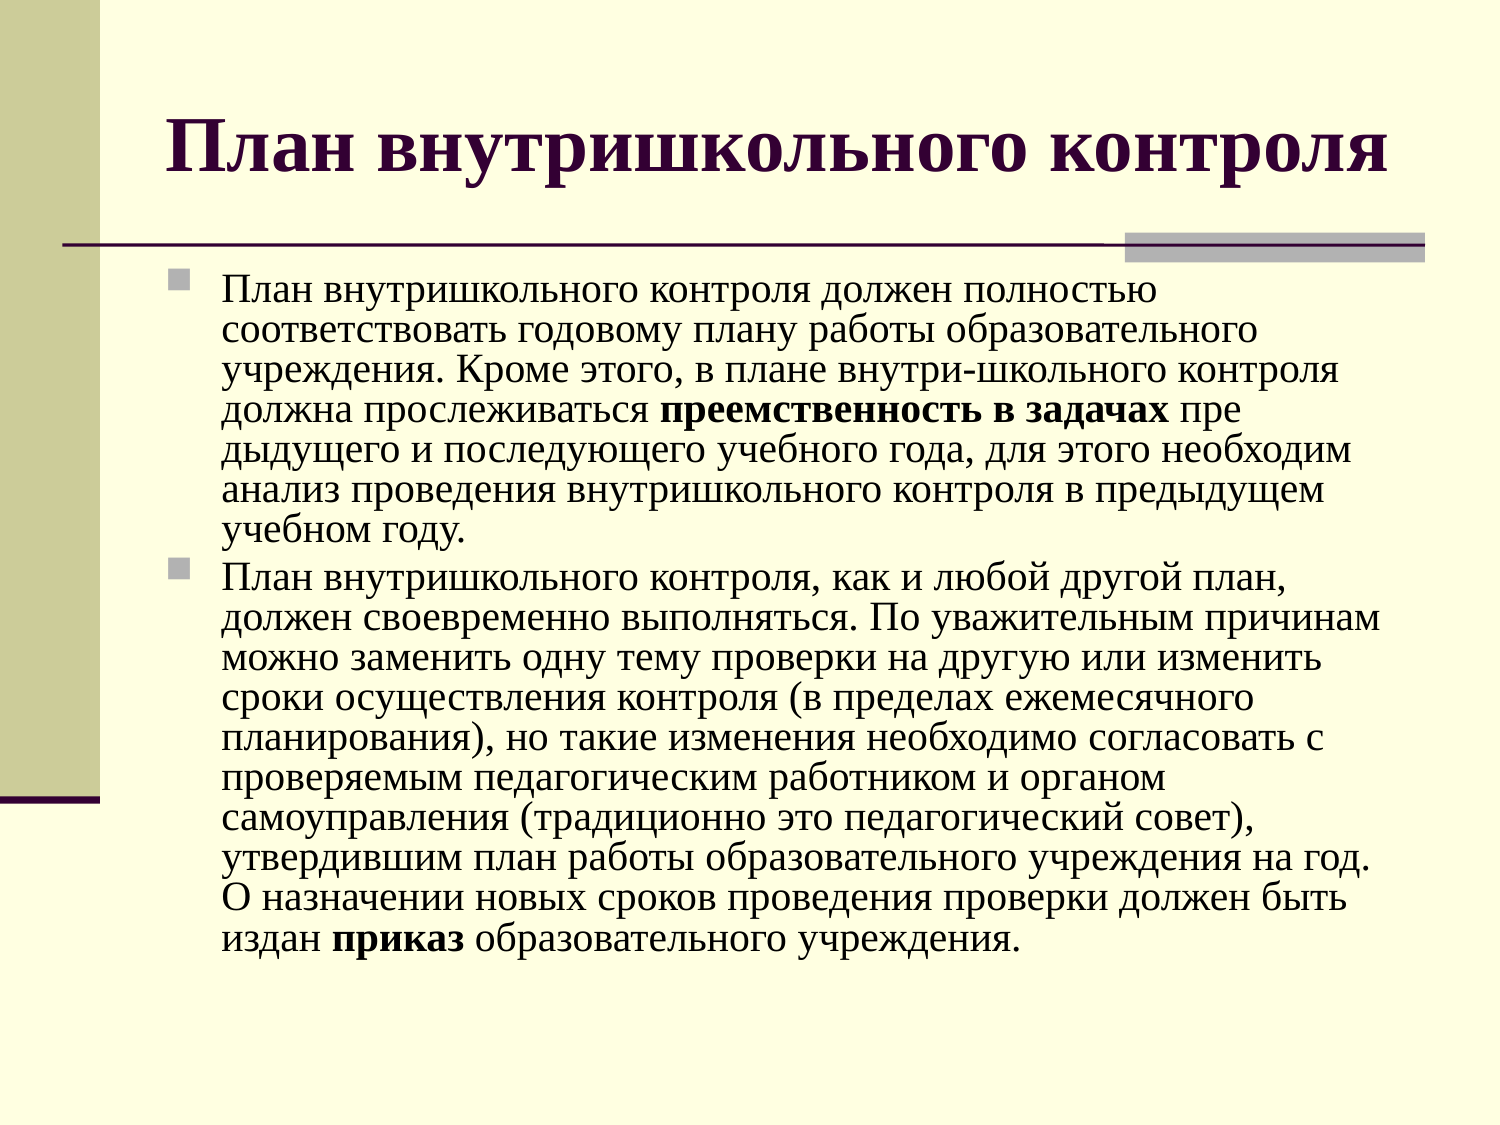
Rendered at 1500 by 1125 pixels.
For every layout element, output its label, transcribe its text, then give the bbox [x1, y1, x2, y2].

title План внутришкольного контроля [150, 45, 1425, 234]
list План внутришкольного контроля должен полностью соответствовать годовому плану работы образовательного учреждения. Кроме этого, в плане внутри-школьного контроля должна прослеживаться преемственность в задачах пре­дыдущего и последующего учебного года, для этого необходим анализ проведения внутришкольного контроля в предыдущем учебном году. План внутришкольного контроля, как и любой другой план, должен своевременно выполняться. По уважительным причинам можно заменить одну тему проверки на другую или изменить сроки осуществления контроля (в пределах ежемесячного планирования), но такие изменения необходимо согласовать с проверяемым педагогическим работником и органом самоуправления (традиционно это педагогический совет), утвердившим план работы образовательного учреждения на год. О назначении новых сроков проведения проверки должен быть издан приказ образовательного учреждения. [150, 262, 1425, 1006]
